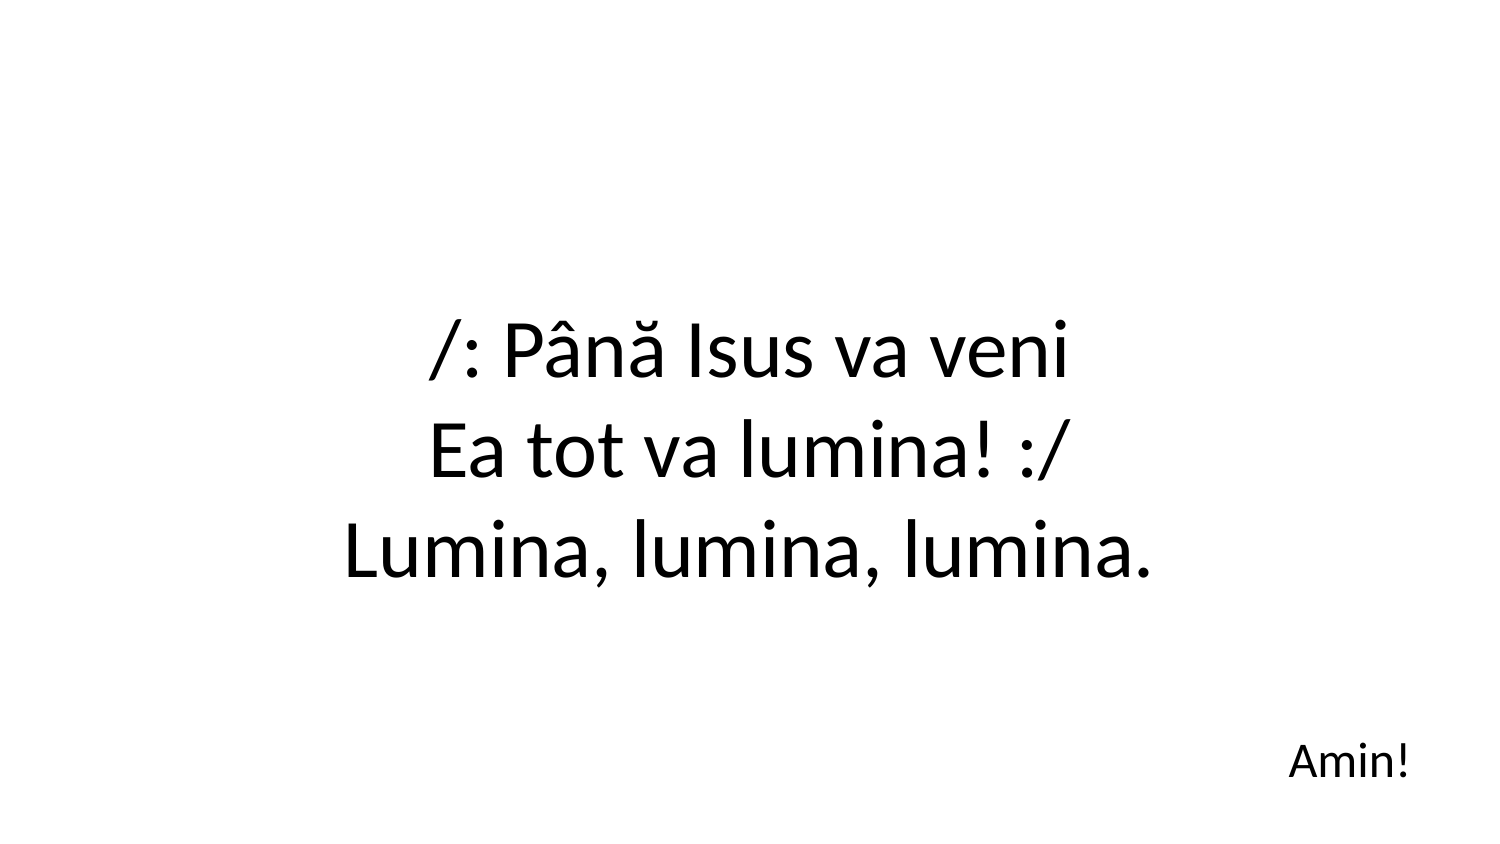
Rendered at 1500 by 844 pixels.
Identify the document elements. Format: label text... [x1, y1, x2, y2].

text_box /: Până Isus va veni Ea tot va lumina! :/ Lumina, lumina, lumina. [329, 242, 1171, 602]
text_box Amin! [1273, 674, 1427, 795]
